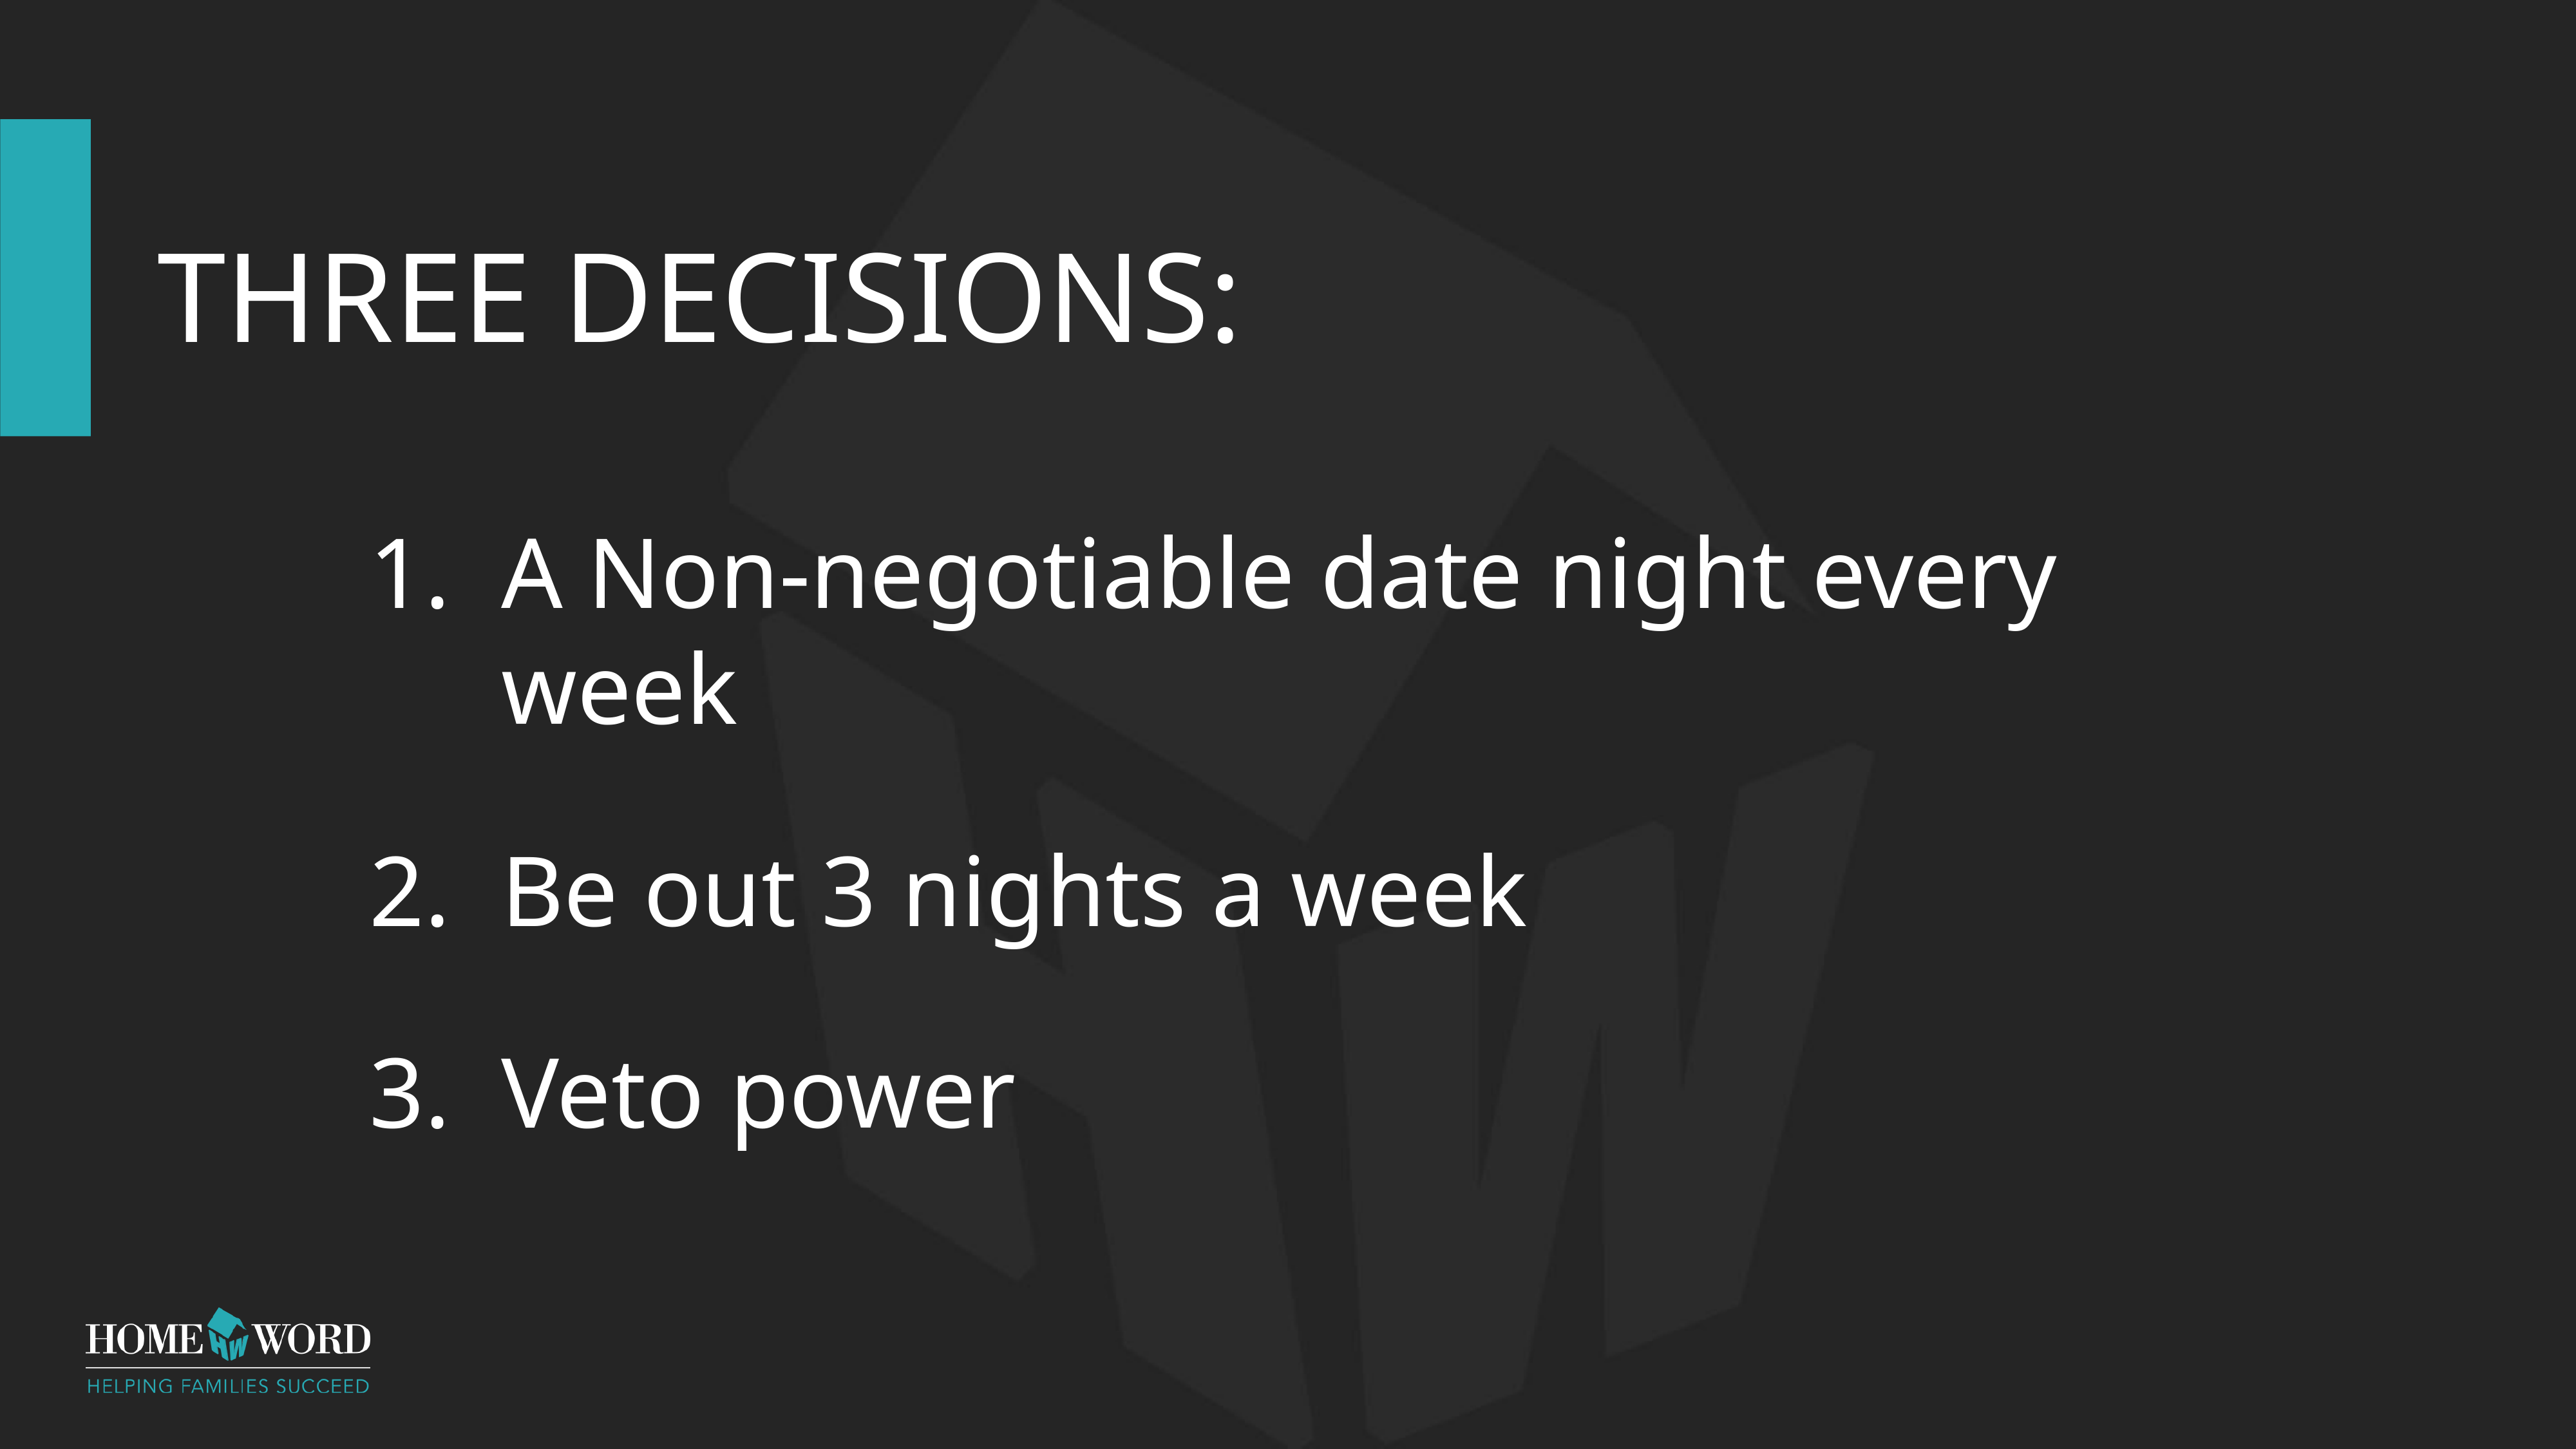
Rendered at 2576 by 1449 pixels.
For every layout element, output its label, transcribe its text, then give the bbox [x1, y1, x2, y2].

title Three decisions: [151, 120, 2201, 466]
picture [0, 0, 2576, 1449]
text_box A Non-negotiable date night every week Be out 3 nights a week Veto power [364, 506, 2097, 1216]
